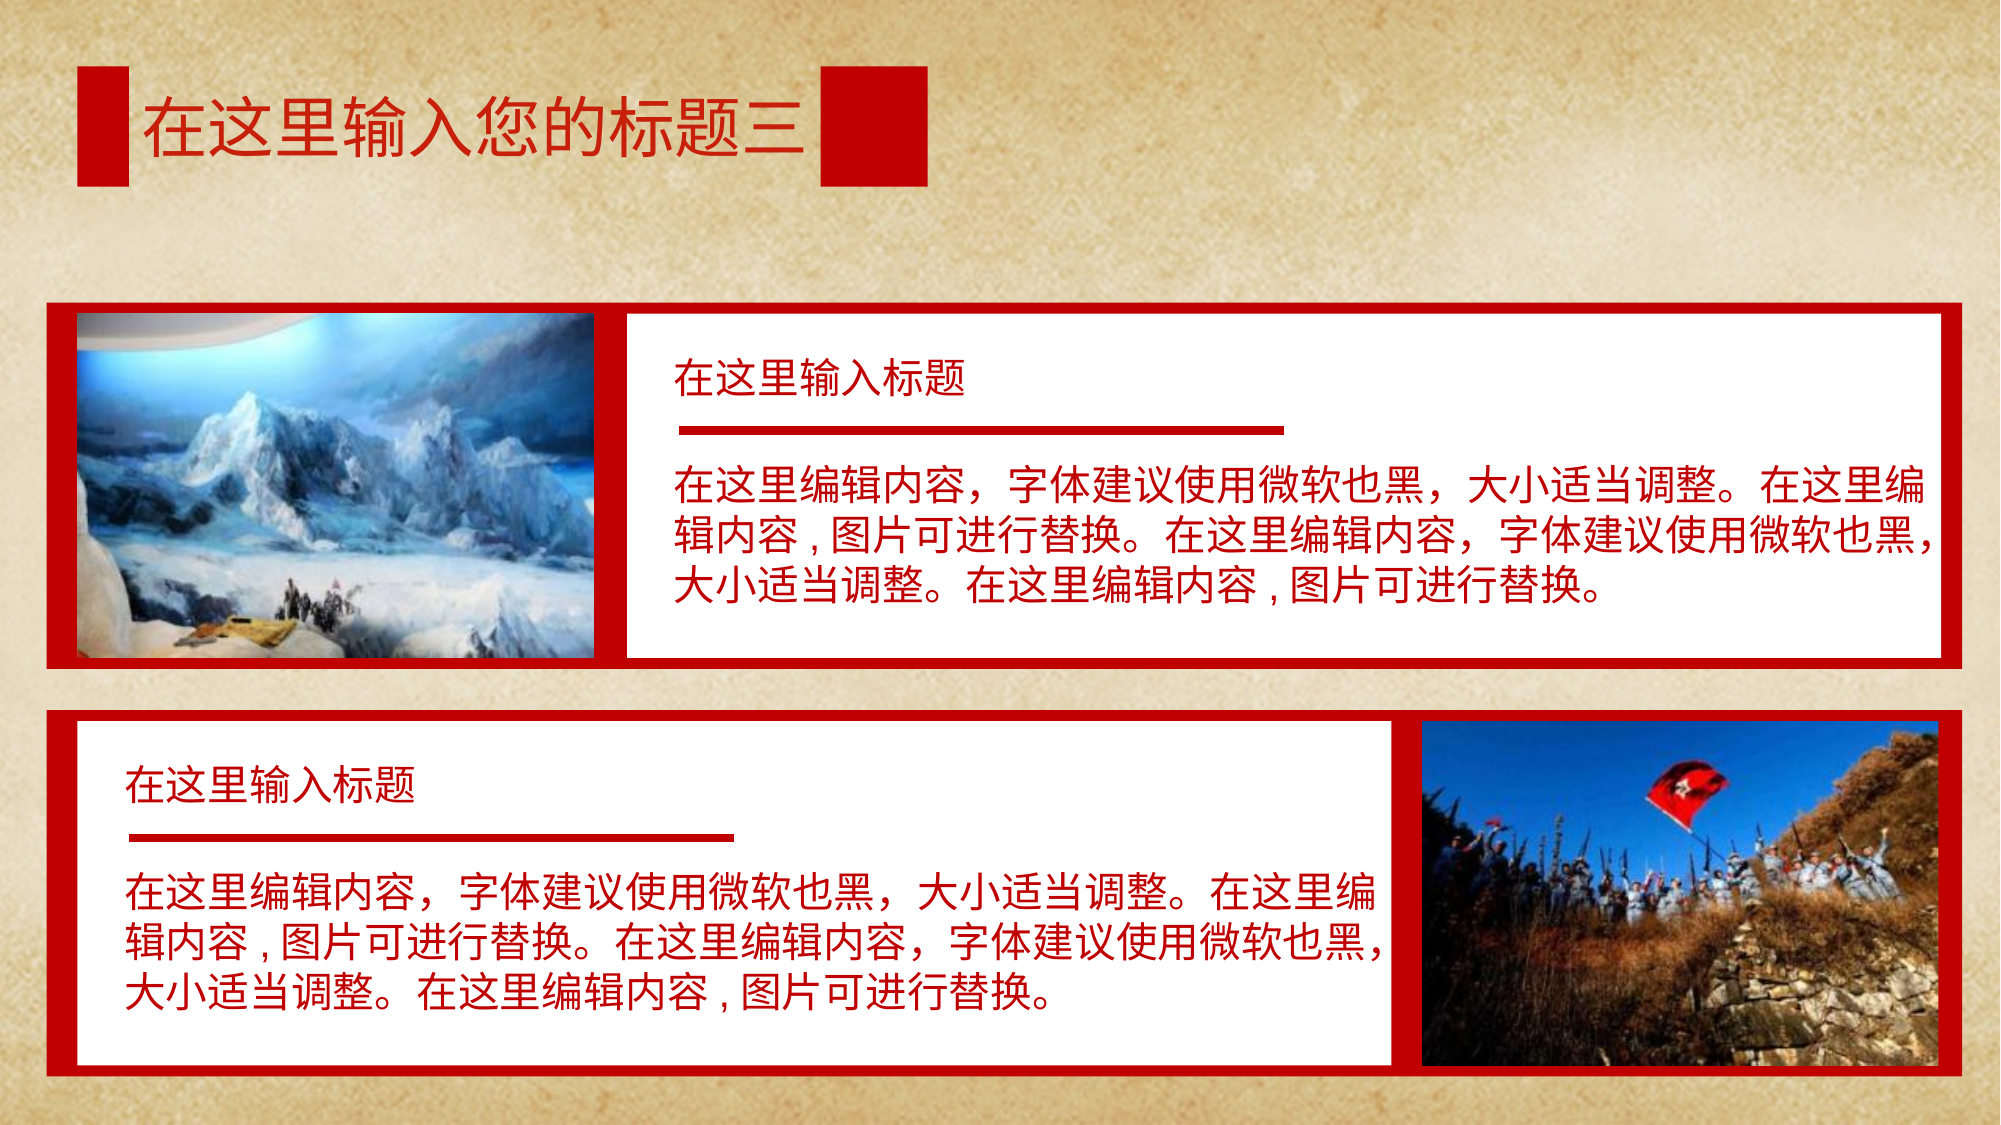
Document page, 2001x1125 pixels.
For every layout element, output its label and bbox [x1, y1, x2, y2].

picture [0, 0, 2001, 1125]
text_box [77, 66, 928, 187]
text_box [46, 302, 1963, 669]
text_box [46, 710, 1963, 1077]
